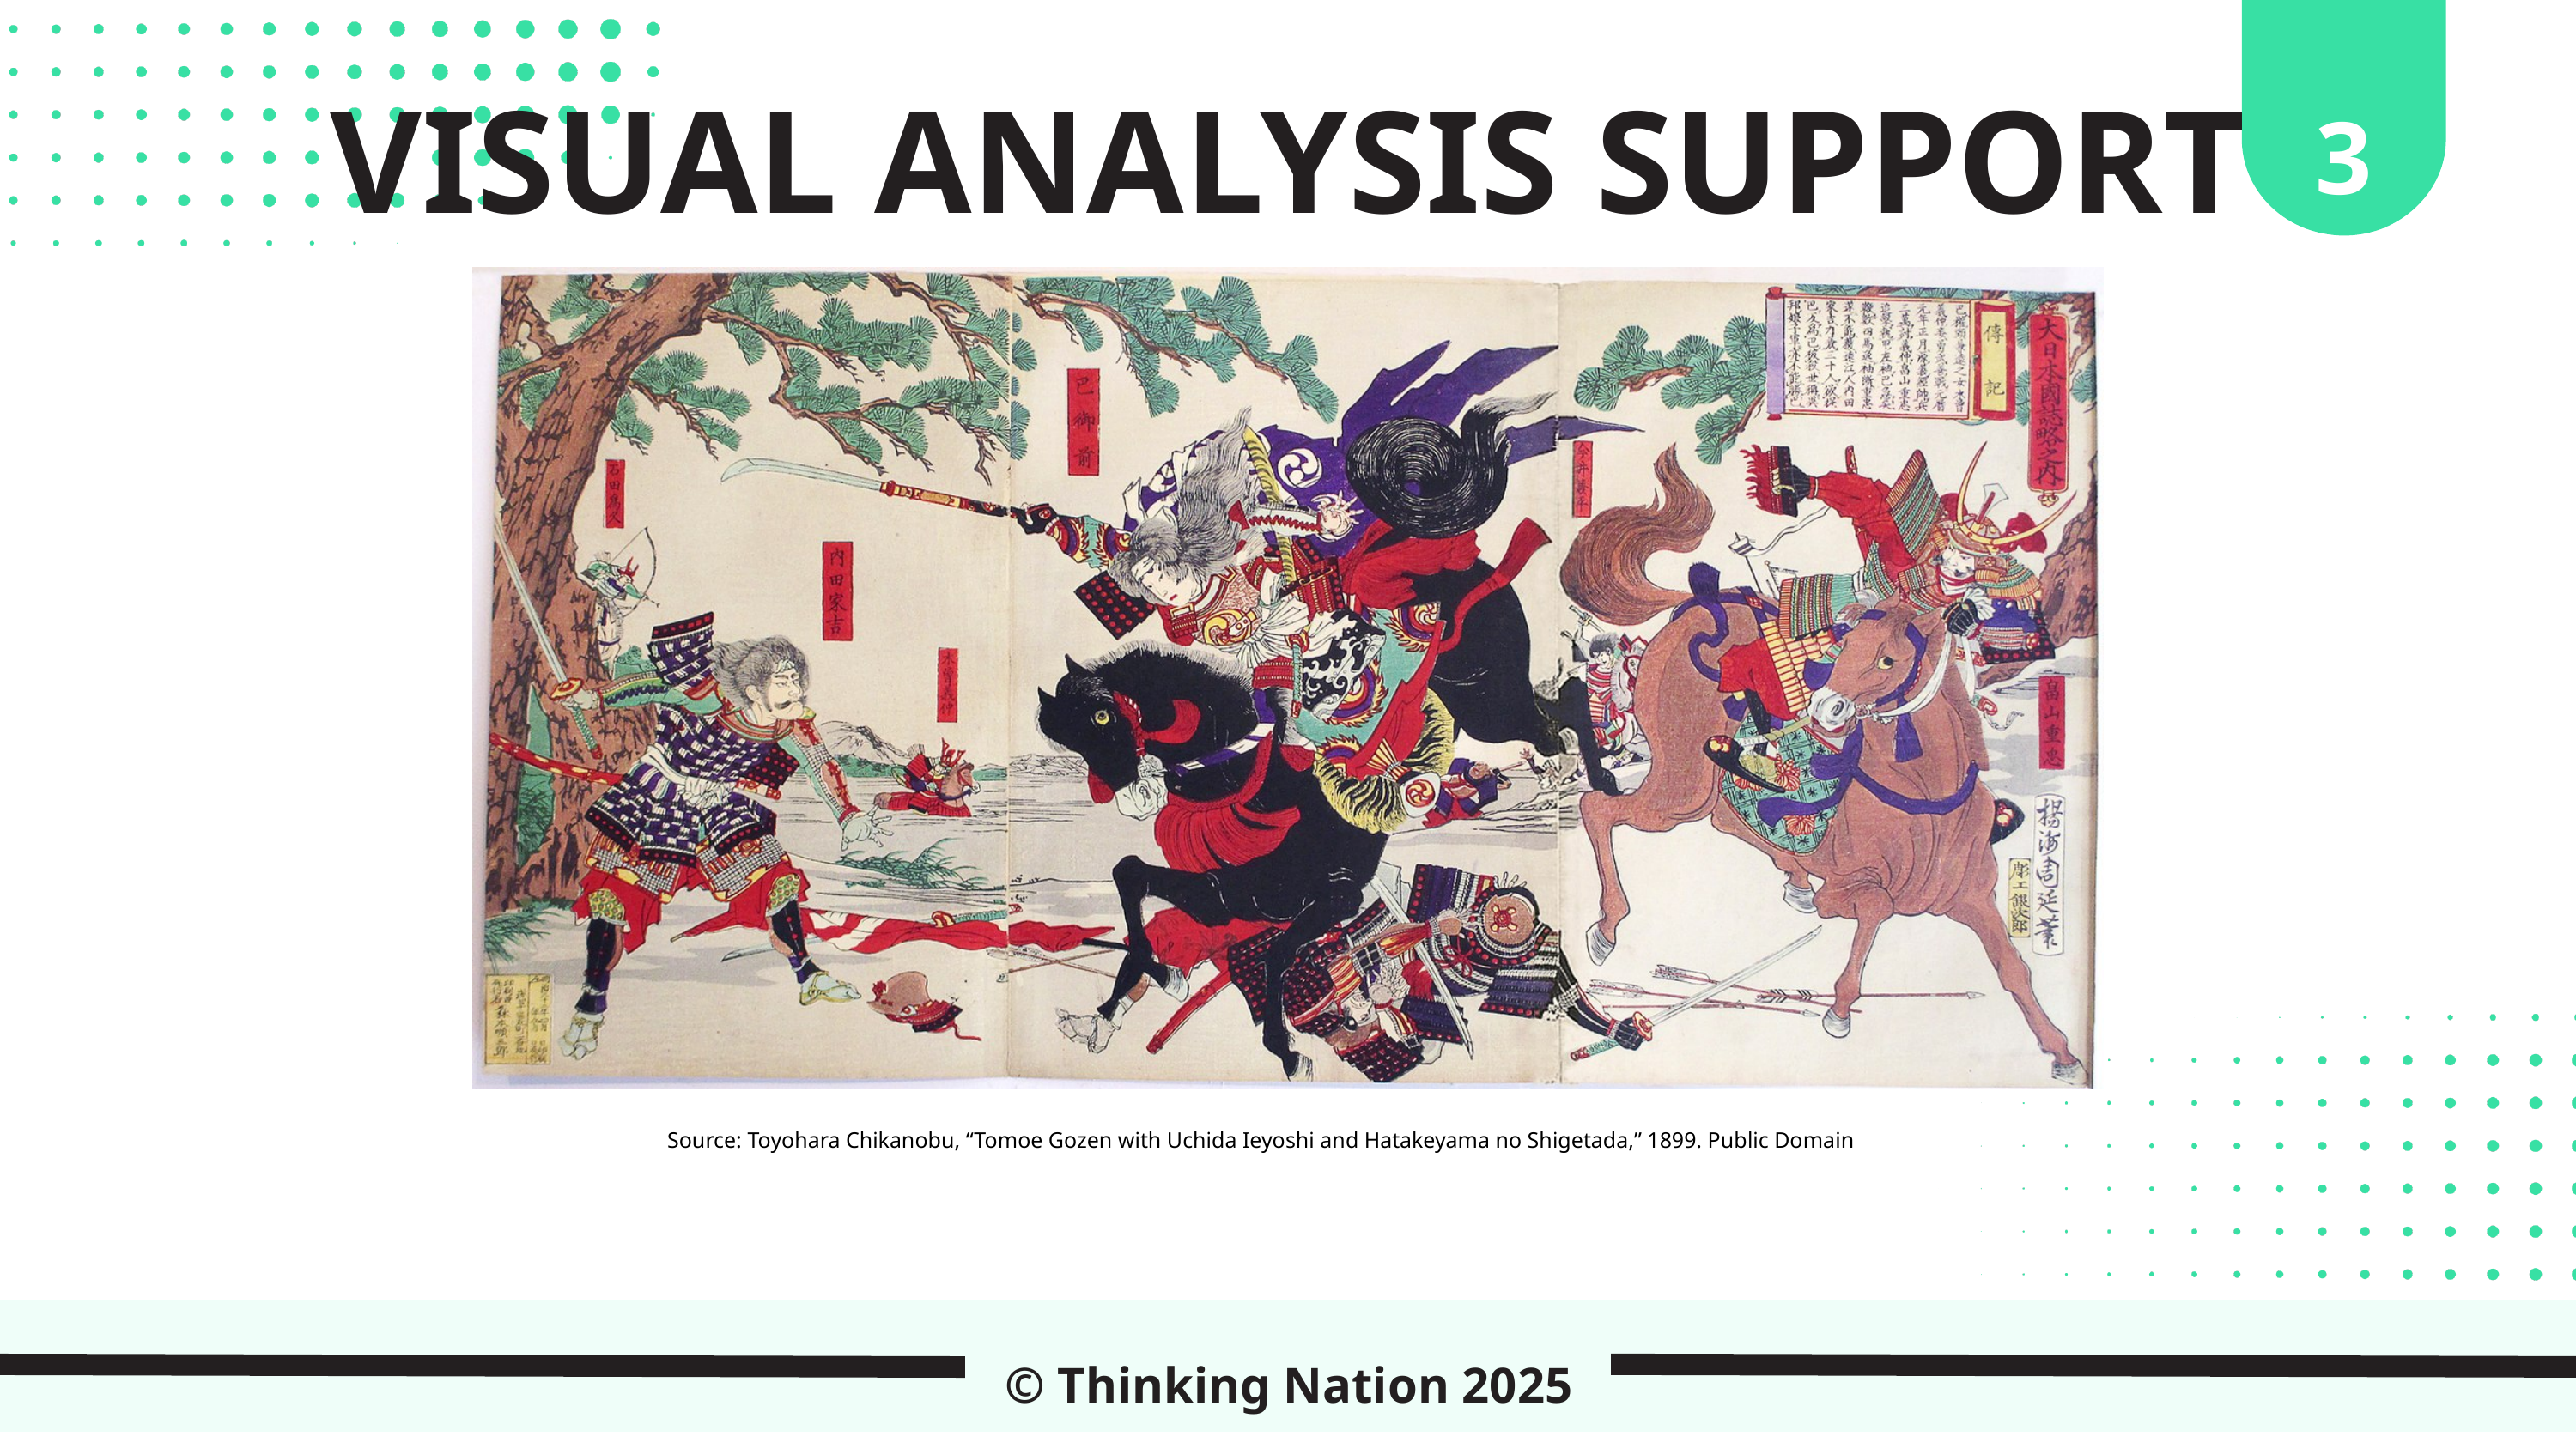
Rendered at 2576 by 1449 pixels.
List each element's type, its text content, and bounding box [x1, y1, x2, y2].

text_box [0, 1299, 2576, 1433]
text_box VISUAL ANALYSIS SUPPORT [217, 72, 2235, 242]
picture [472, 267, 2104, 1090]
text_box [1938, 1013, 2576, 1299]
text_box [2233, 0, 2455, 236]
text_box Source: Toyohara Chikanobu, “Tomoe Gozen with Uchida Ieyoshi and Hatakeyama no Shigetada,” 1899. Public Domain [654, 1113, 1922, 1157]
text_box [0, 0, 660, 246]
